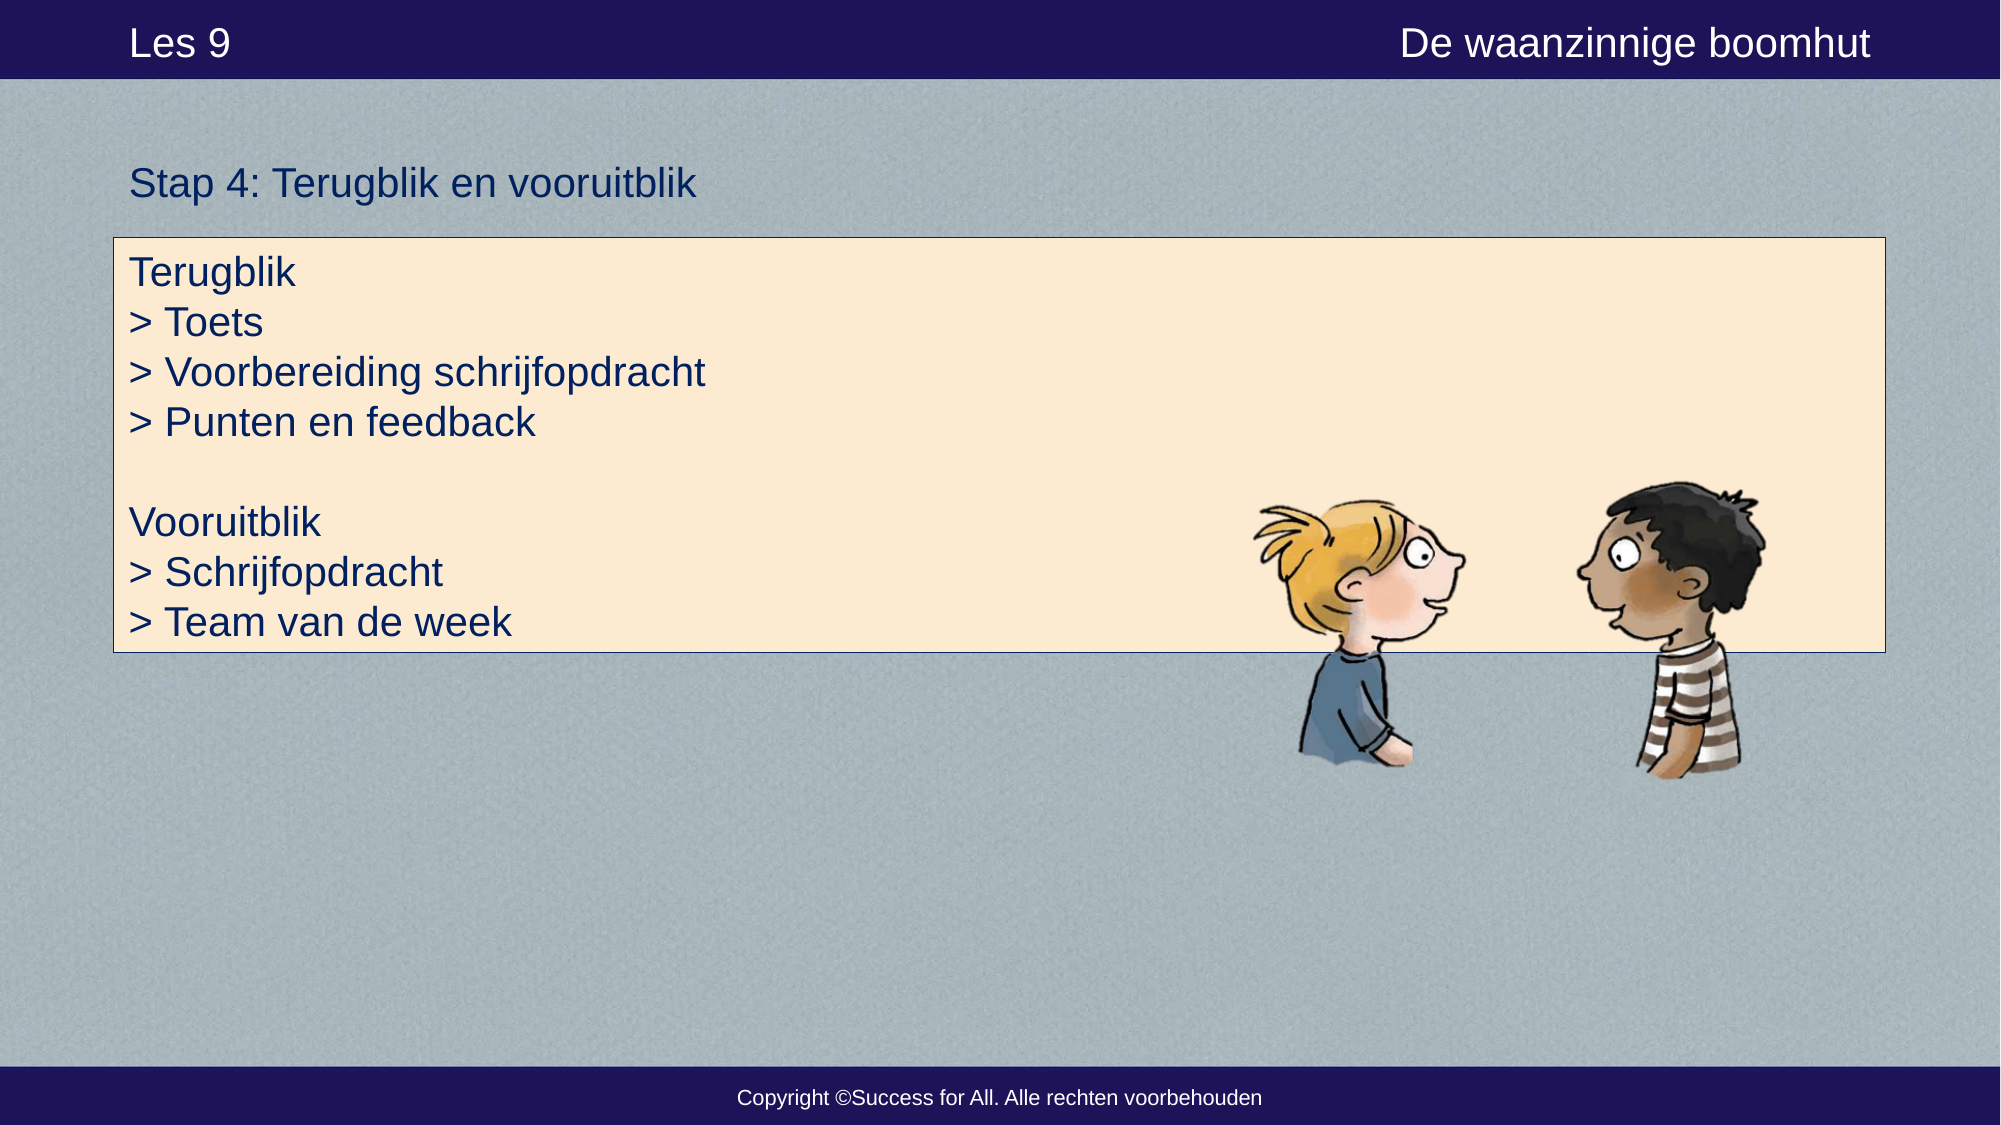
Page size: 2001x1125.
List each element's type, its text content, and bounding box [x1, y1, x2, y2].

text_box De waanzinnige boomhut [999, 8, 1886, 73]
text_box Copyright ©Success for All. Alle rechten voorbehouden [0, 1076, 2000, 1125]
picture [0, 0, 2001, 1125]
text_box Les 9 [114, 8, 354, 73]
text_box Stap 4: Terugblik en vooruitblik [114, 148, 1635, 214]
text_box Terugblik > Toets > Voorbereiding schrijfopdracht > Punten en feedback Vooruitblik > Schrijfopdracht > Team van de week [113, 237, 1886, 653]
